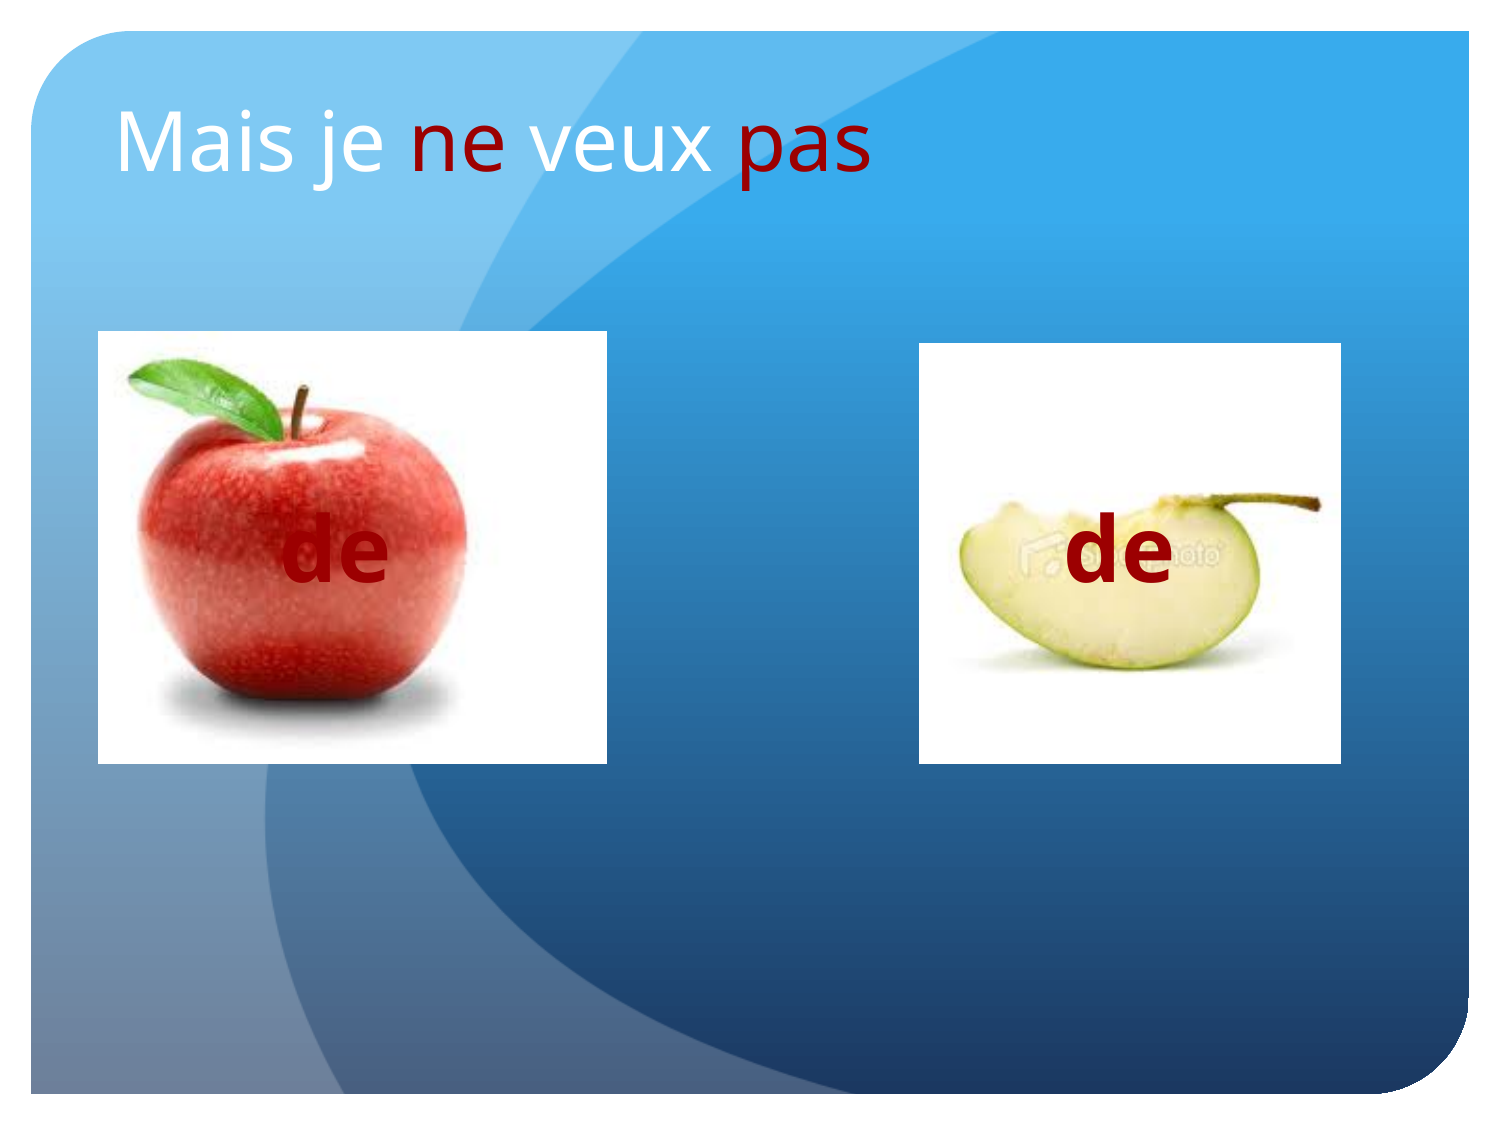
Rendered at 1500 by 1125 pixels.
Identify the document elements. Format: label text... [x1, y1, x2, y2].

title Mais je ne veux pas [98, 79, 1500, 197]
picture [25, 30, 1474, 1095]
